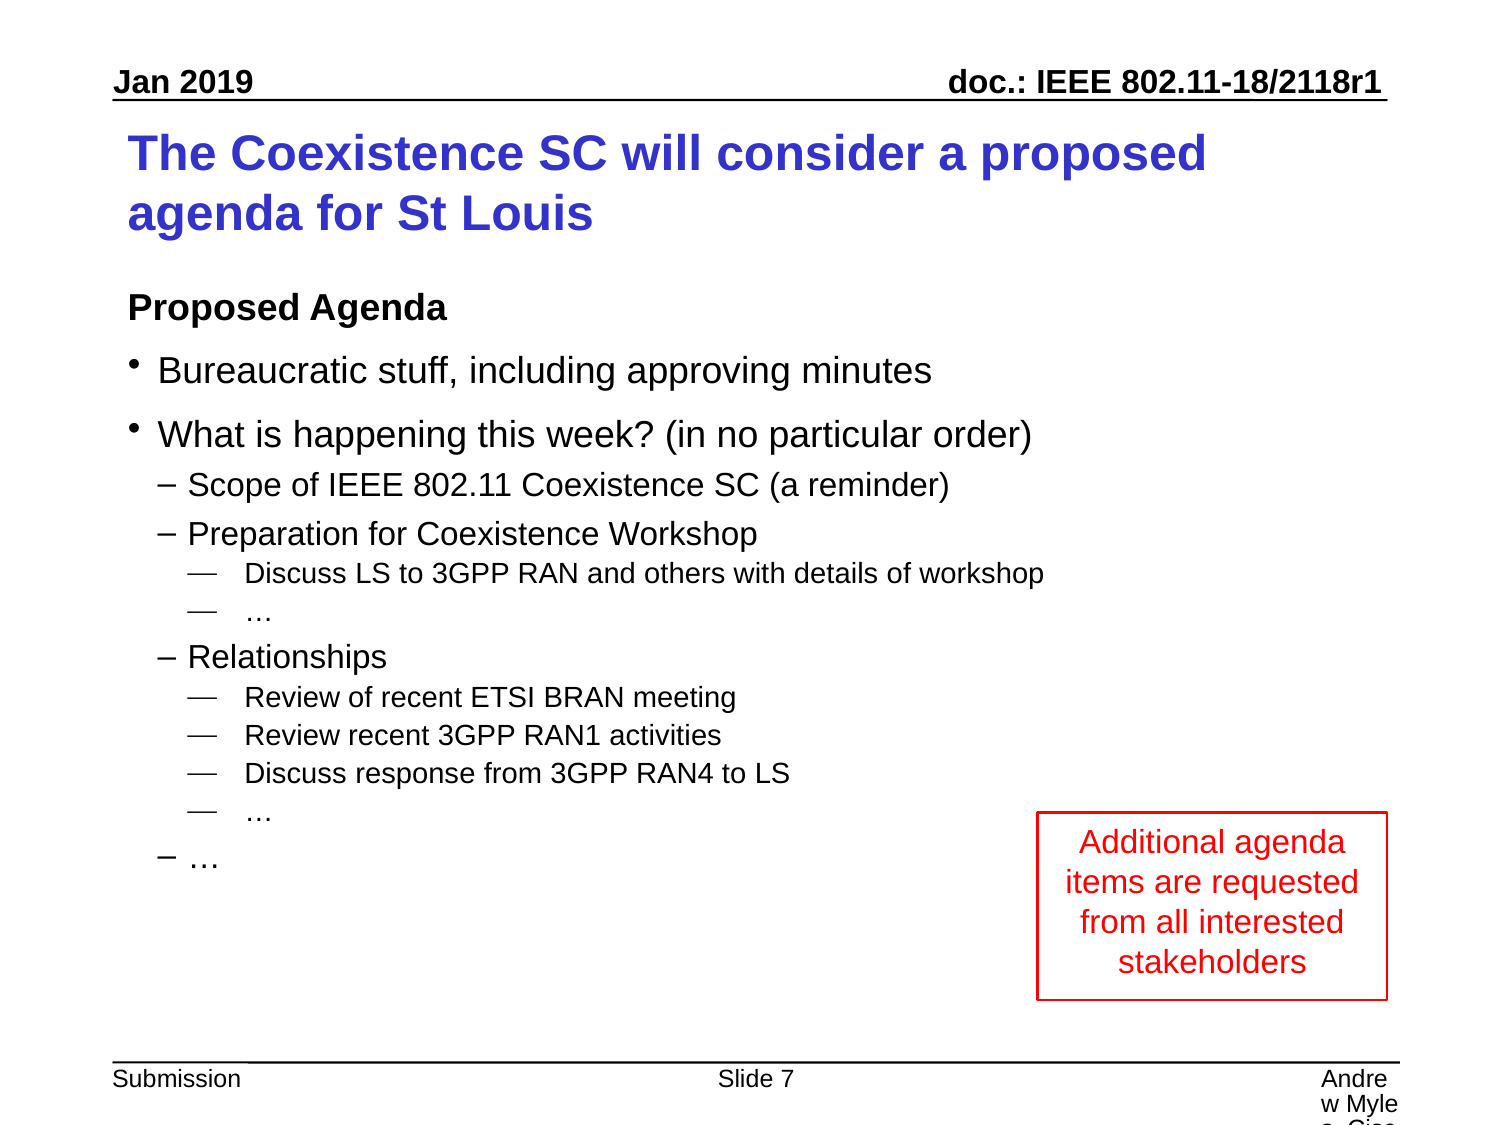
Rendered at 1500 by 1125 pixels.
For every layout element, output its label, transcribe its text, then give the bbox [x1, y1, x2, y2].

list Proposed Agenda Bureaucratic stuff, including approving minutes What is happening this week? (in no particular order) Scope of IEEE 802.11 Coexistence SC (a reminder) Preparation for Coexistence Workshop Discuss LS to 3GPP RAN and others with details of workshop … Relationships Review of recent ETSI BRAN meeting Review recent 3GPP RAN1 activities Discuss response from 3GPP RAN4 to LS … … [112, 275, 1388, 950]
title The Coexistence SC will consider a proposed agenda for St Louis [112, 112, 1388, 275]
slide_number Slide 7 [709, 1061, 803, 1093]
text_box Additional agenda items are requested from all interested stakeholders [1037, 812, 1388, 1000]
footer Andrew Myles, Cisco [1320, 1061, 1402, 1093]
